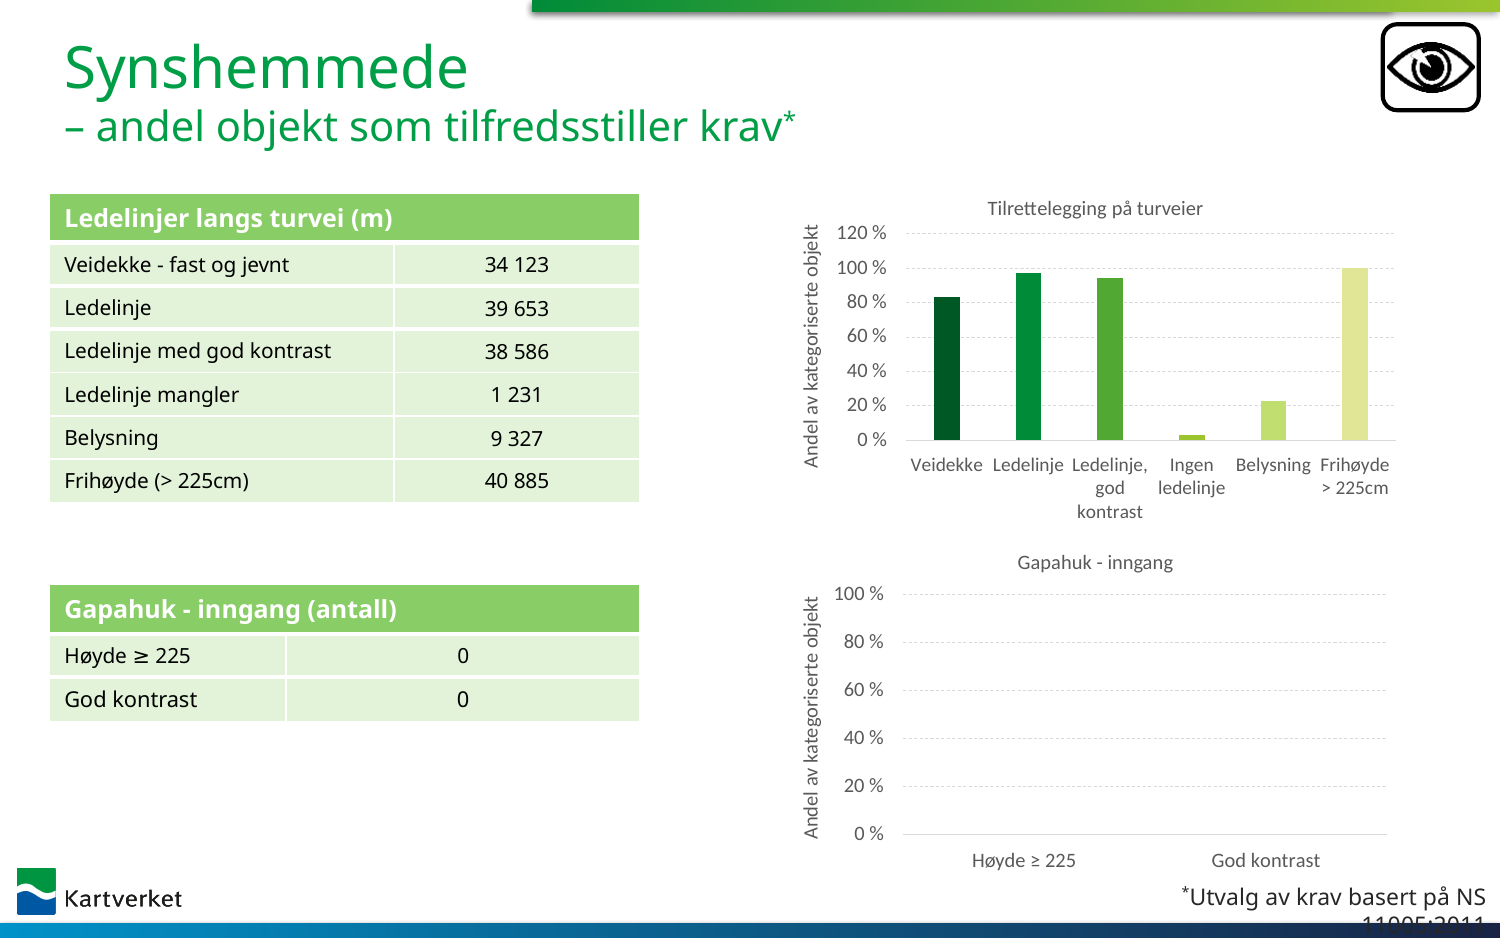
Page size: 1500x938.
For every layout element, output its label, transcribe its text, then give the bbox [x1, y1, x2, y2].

table_cell God kontrast [50, 679, 285, 721]
table_cell Belysning [50, 417, 393, 458]
table_cell Høyde ≥ 225 [50, 636, 285, 675]
text_box Synshemmede – andel objekt som tilfredsstiller krav* [49, 24, 1431, 158]
table_cell 9 327 [395, 417, 639, 458]
table_header Ledelinjer langs turvei (m) [50, 194, 639, 240]
text_box *Utvalg av krav basert på NS 11005:2011 [1068, 873, 1500, 938]
table_cell 38 586 [395, 331, 639, 372]
table_cell Ledelinje med god kontrast [50, 331, 393, 372]
table_cell 0 [287, 636, 639, 675]
table_cell 0 [287, 679, 639, 721]
table_cell 1 231 [395, 373, 639, 415]
table_cell 40 885 [395, 460, 639, 502]
table_cell 34 123 [395, 245, 639, 284]
table_cell Frihøyde (> 225cm) [50, 460, 393, 502]
picture [791, 541, 1400, 880]
table_cell 39 653 [395, 288, 639, 327]
table_cell Ledelinje mangler [50, 373, 393, 415]
table_cell Veidekke - fast og jevnt [50, 245, 393, 284]
table_cell Ledelinje [50, 288, 393, 327]
picture [791, 187, 1400, 526]
table_header Gapahuk - inngang (antall) [50, 585, 639, 632]
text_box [1382, 24, 1480, 111]
